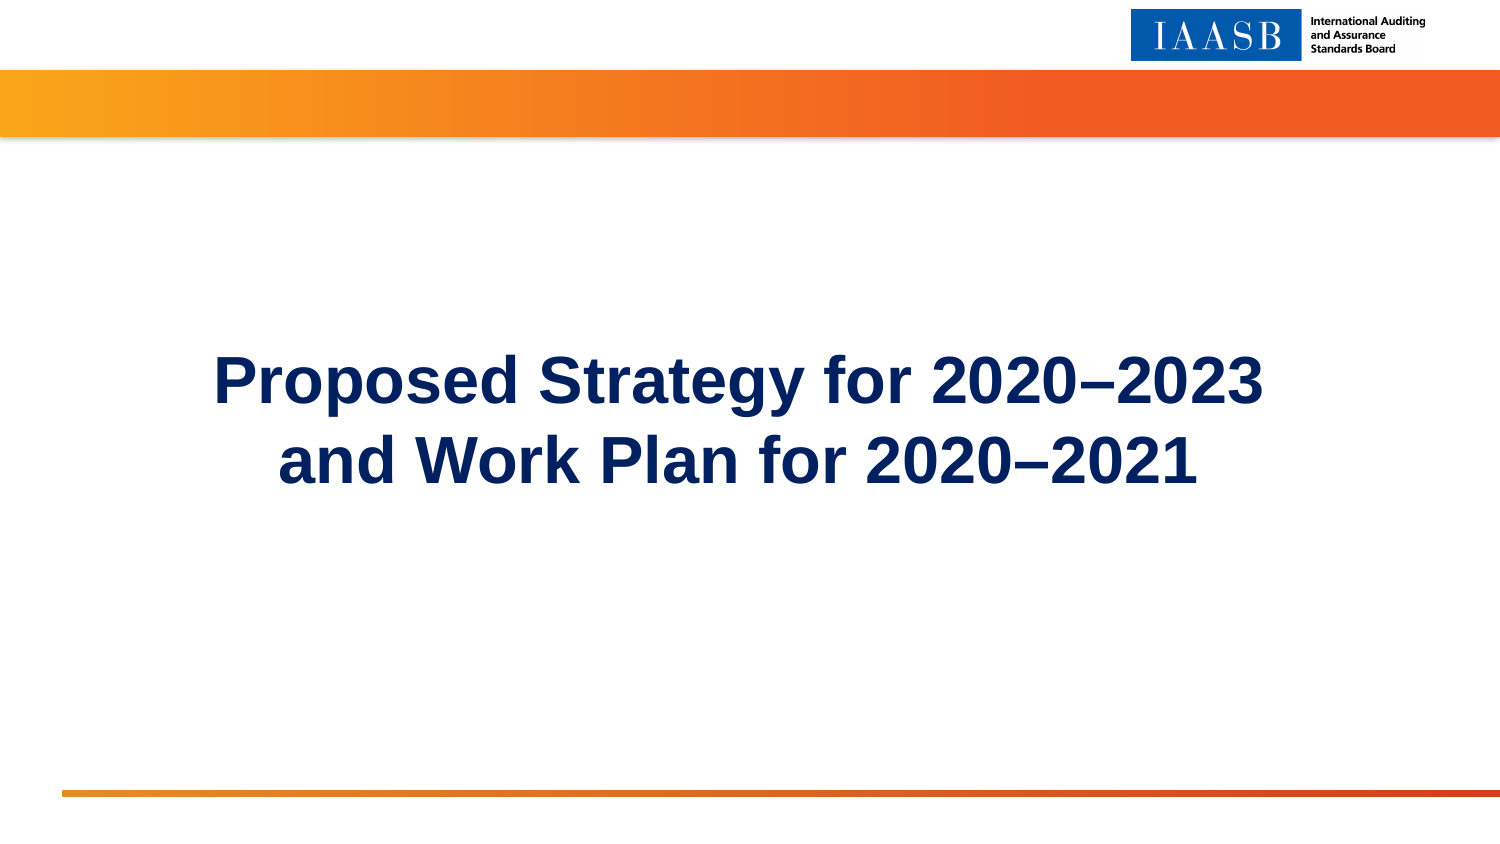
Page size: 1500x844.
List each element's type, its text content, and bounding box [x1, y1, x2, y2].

list Proposed Strategy for 2020–2023 and Work Plan for 2020–2021 [167, 337, 1311, 548]
picture [1131, 9, 1425, 61]
